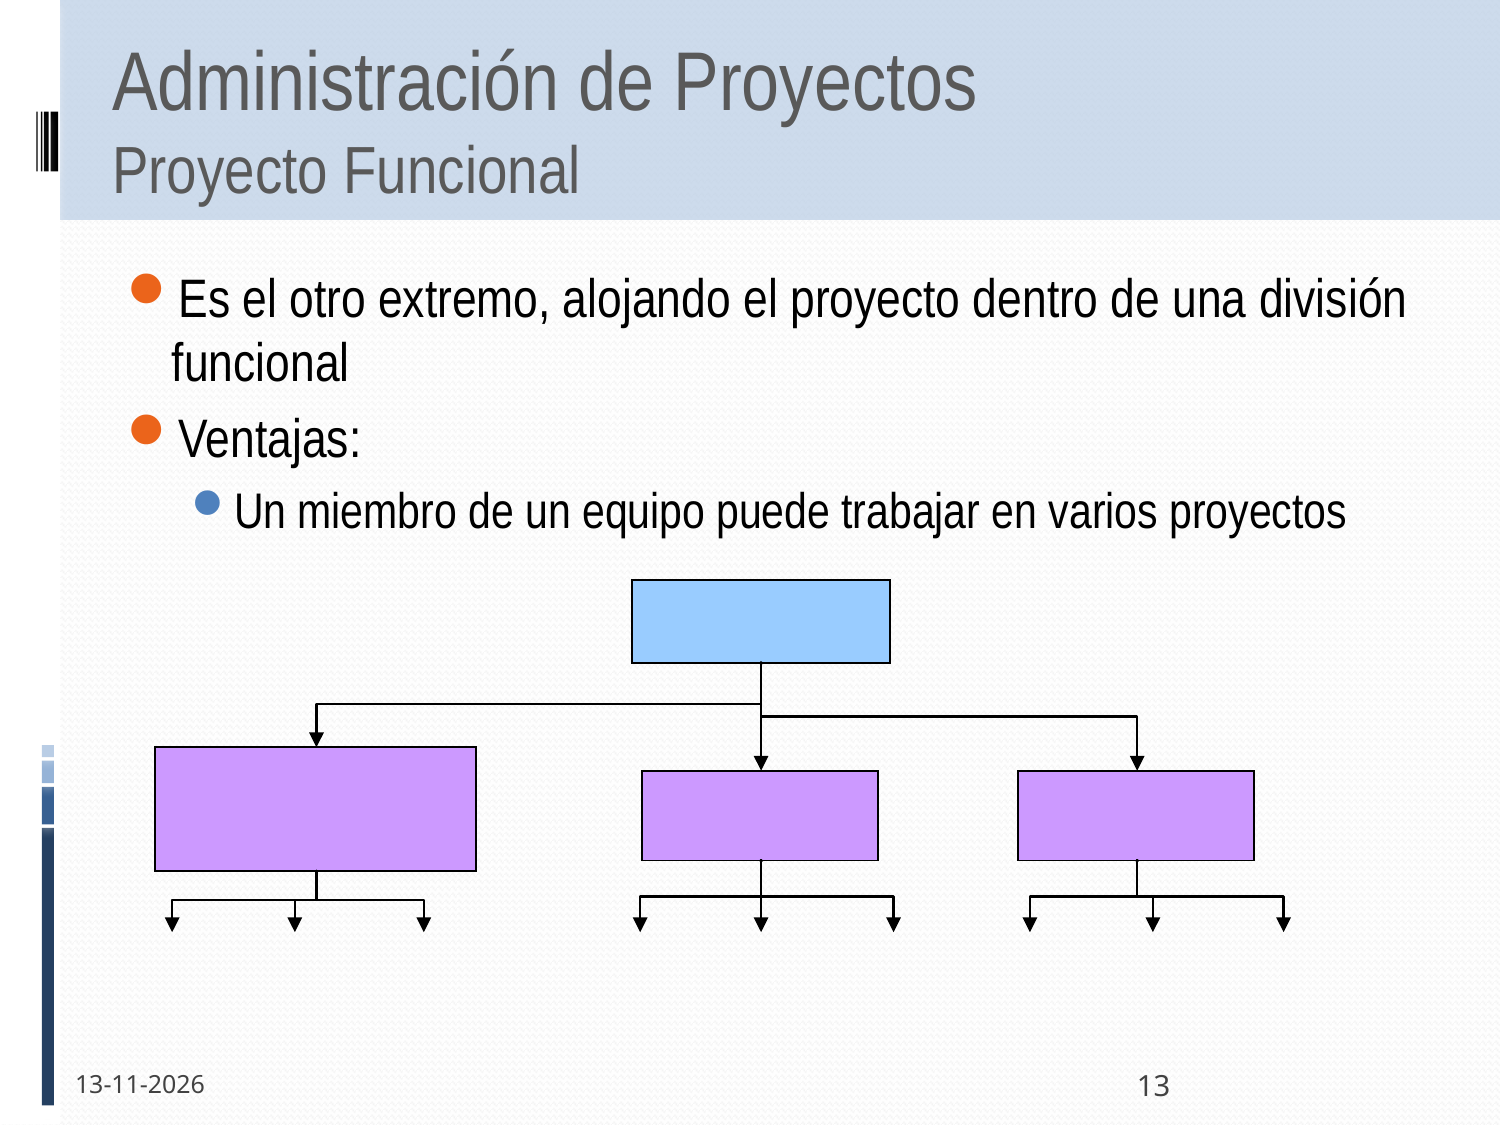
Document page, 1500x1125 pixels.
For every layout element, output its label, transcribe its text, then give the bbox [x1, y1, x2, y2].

title Administración de Proyectos Proyecto Funcional [111, 18, 1436, 207]
list Es el otro extremo, alojando el proyecto dentro de una división funcional Ventajas: Un miembro de un equipo puede trabajar en varios proyectos [111, 255, 1436, 537]
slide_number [75, 1042, 243, 1103]
slide_number 13 [1045, 1046, 1171, 1107]
picture [76, 538, 1452, 1030]
